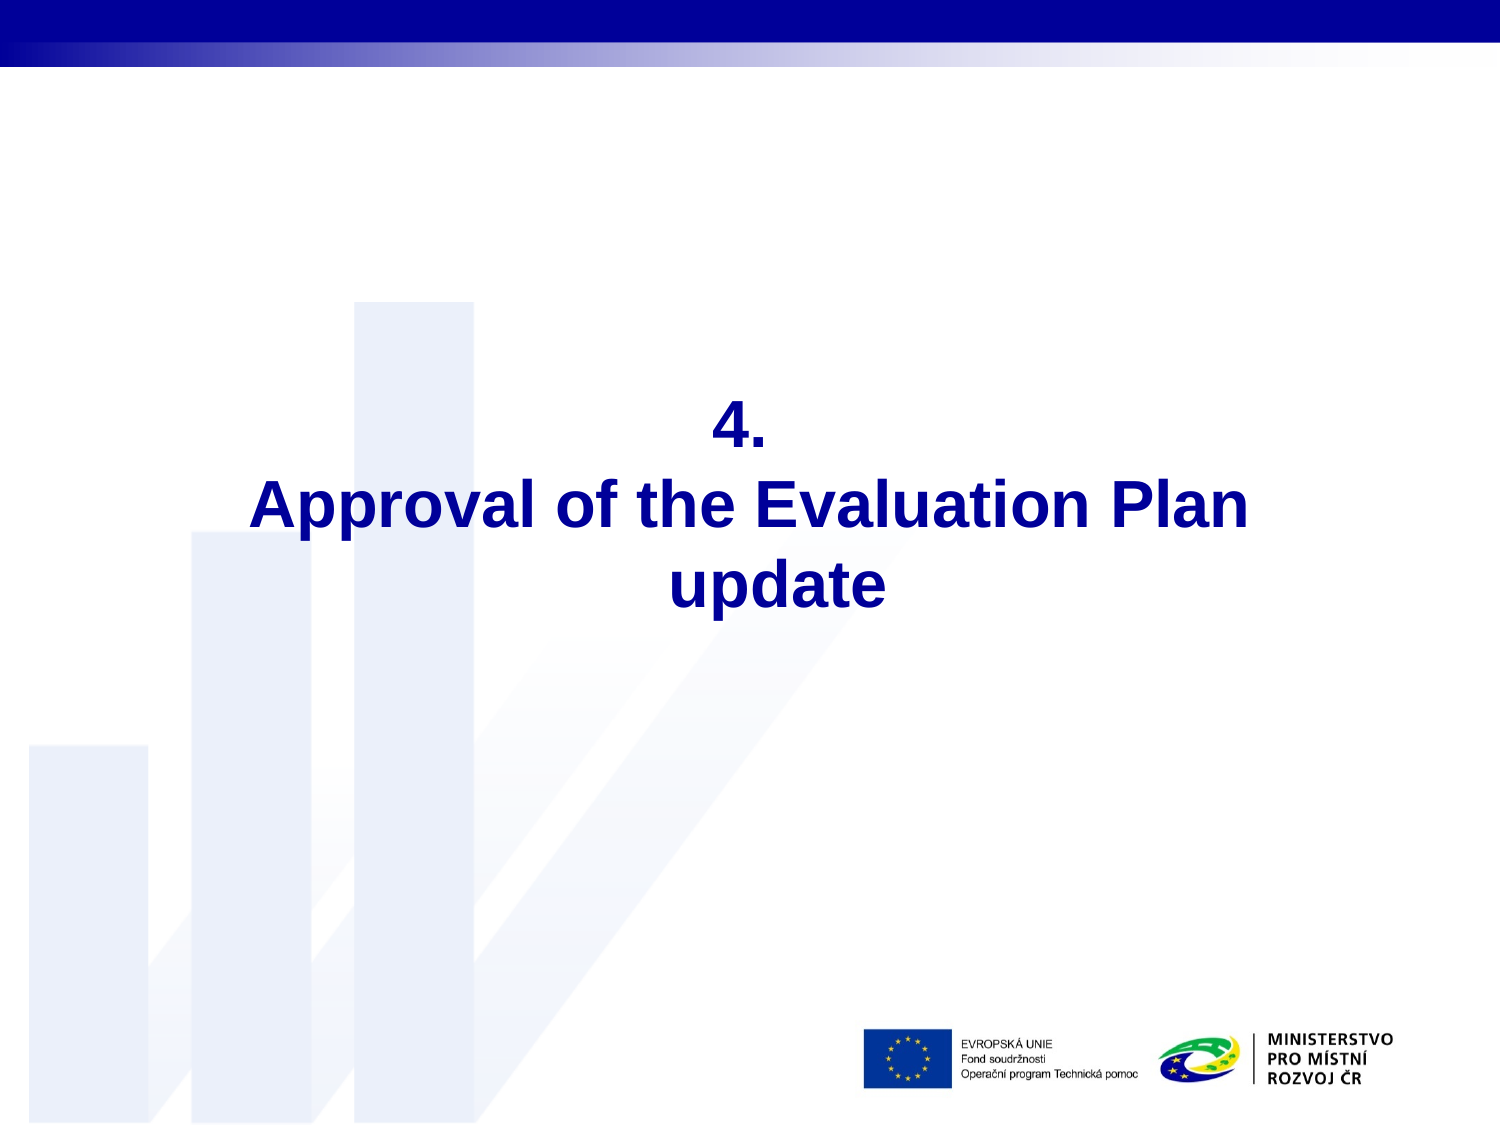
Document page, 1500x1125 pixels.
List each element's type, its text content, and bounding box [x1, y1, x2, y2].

text_box 4. Approval of the Evaluation Plan update [171, 373, 1329, 629]
picture [29, 302, 1412, 1125]
